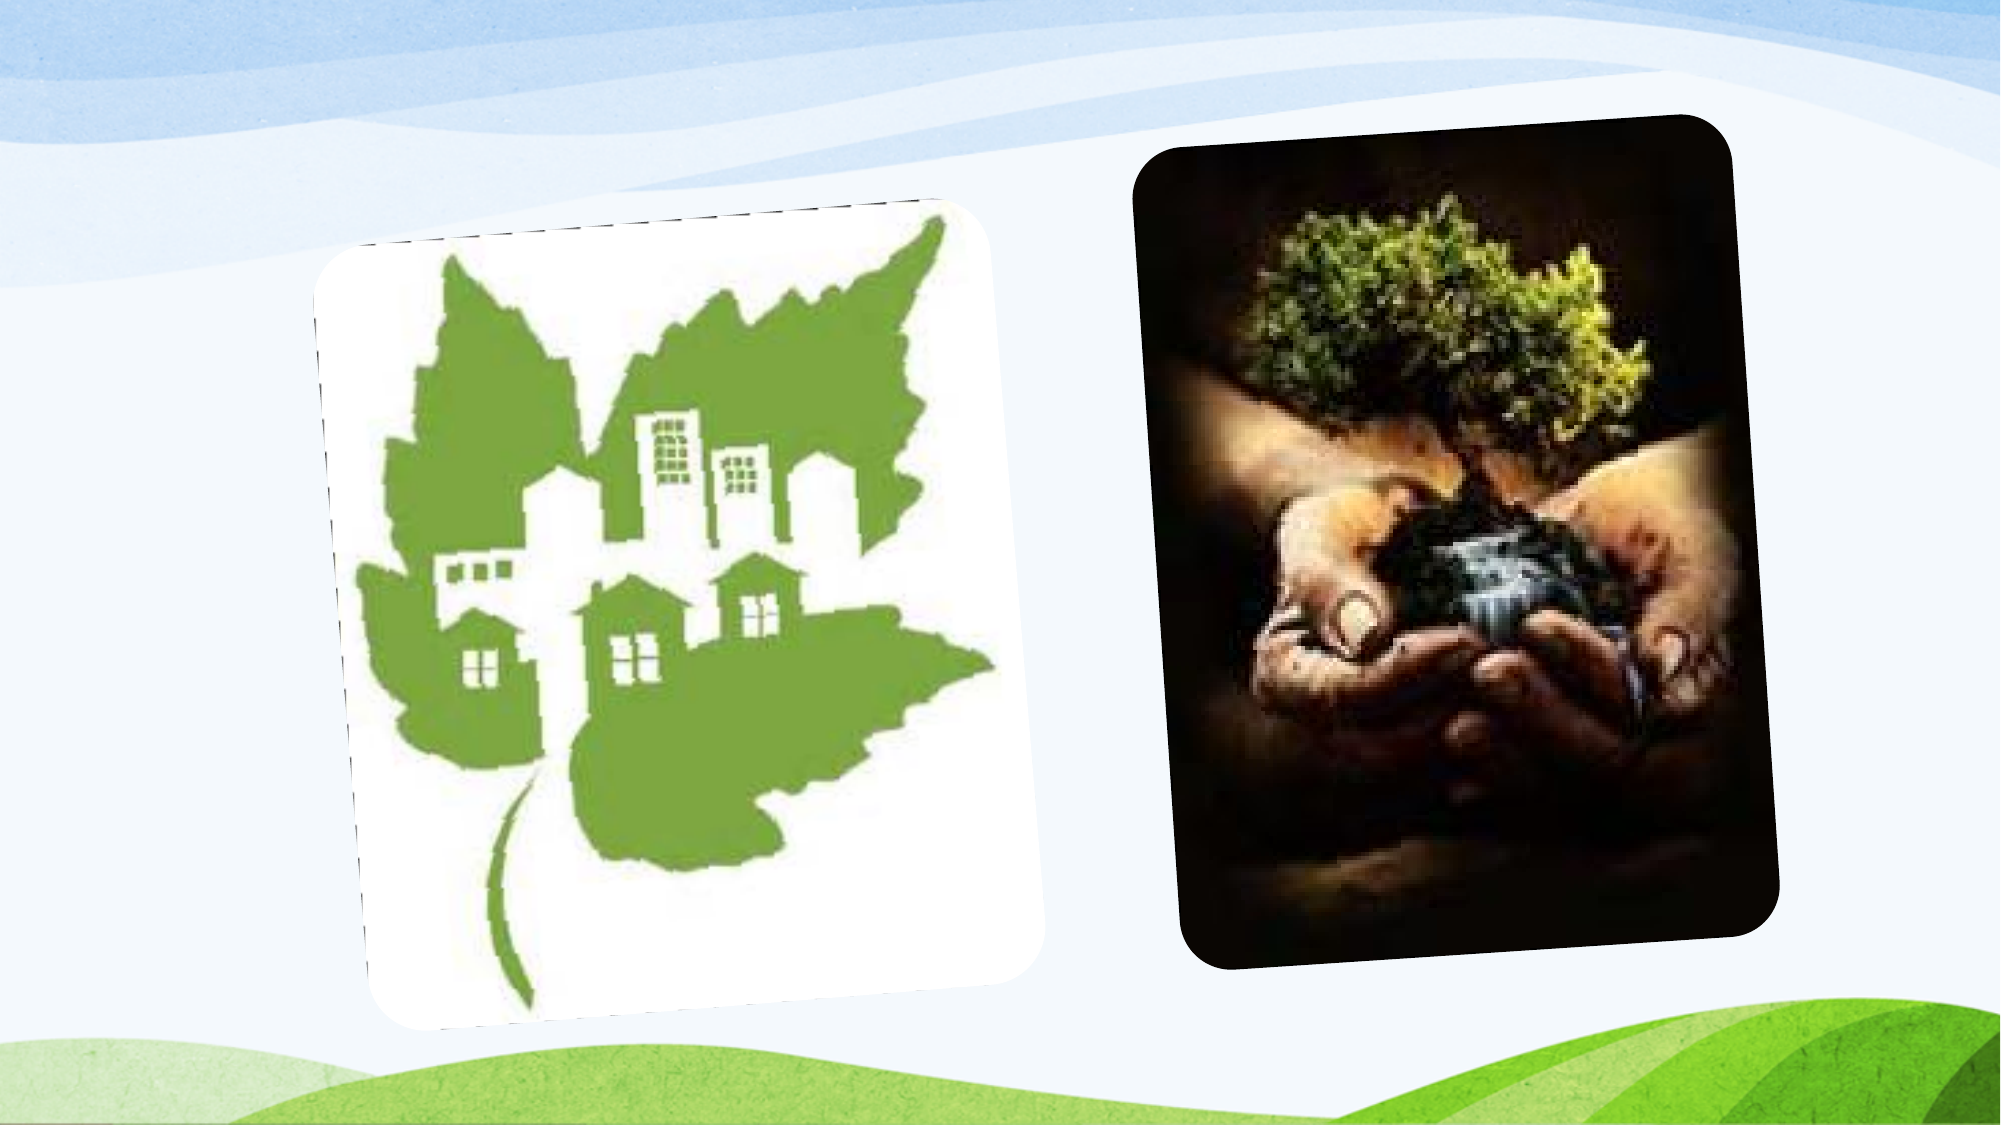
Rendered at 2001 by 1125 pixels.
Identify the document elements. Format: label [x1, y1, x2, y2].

list [1155, 129, 1757, 955]
picture [0, 0, 2001, 1125]
